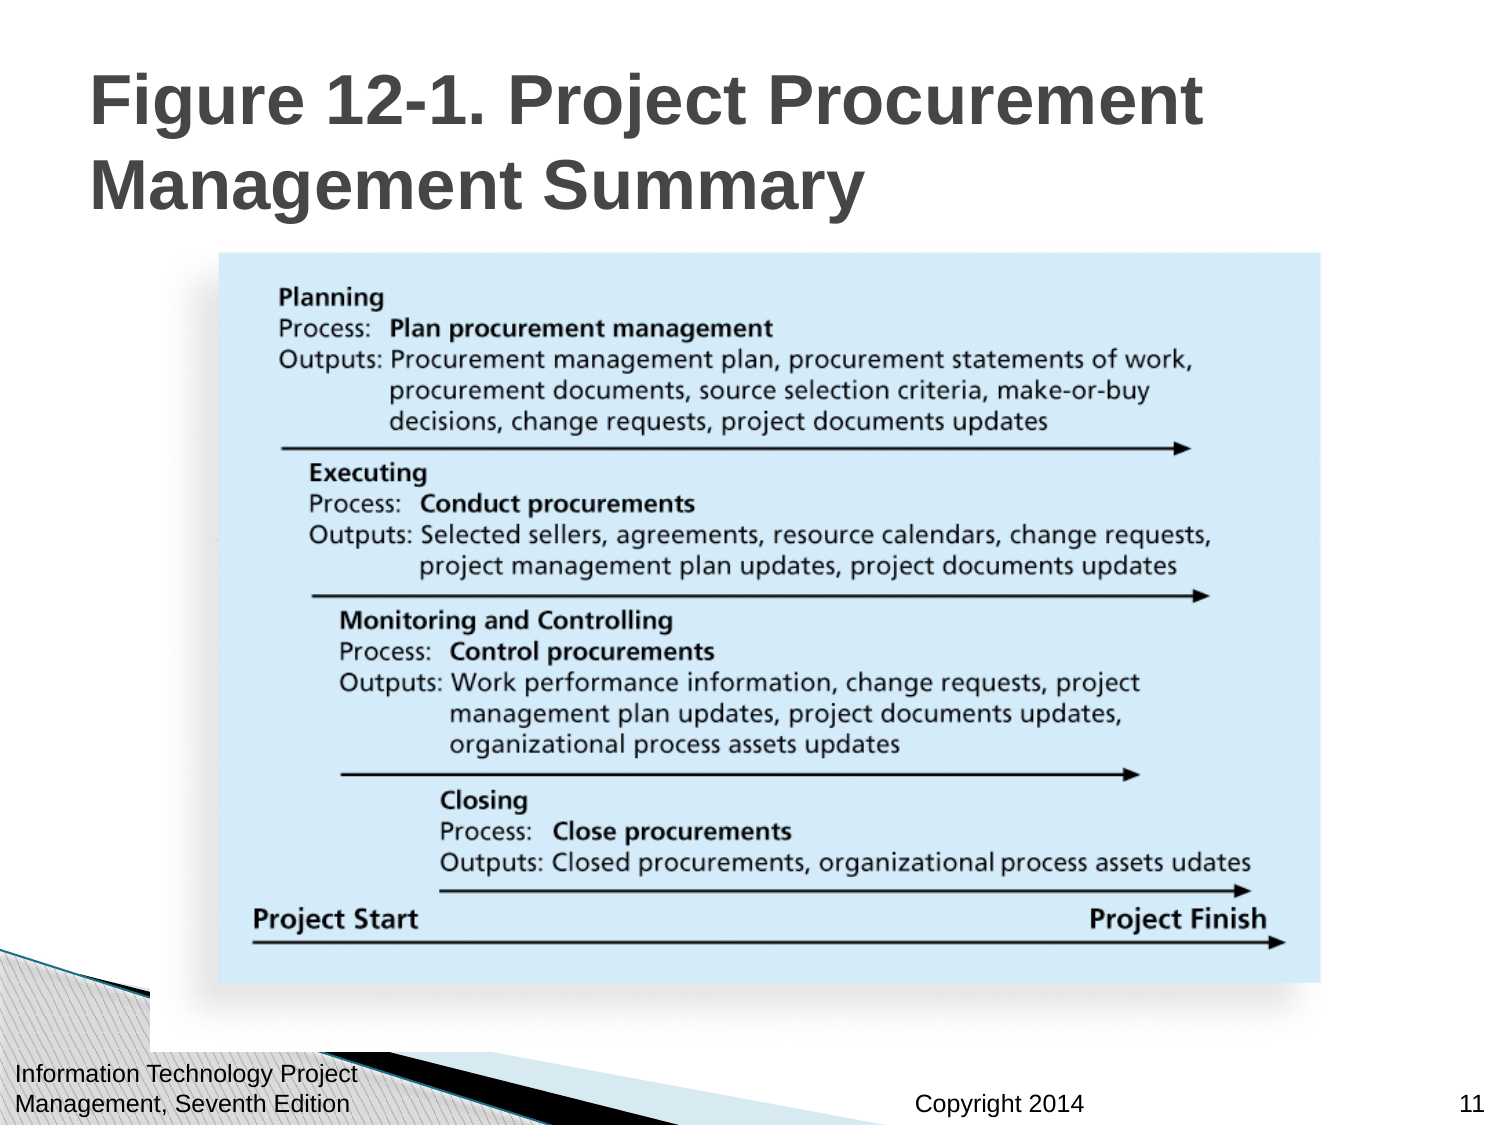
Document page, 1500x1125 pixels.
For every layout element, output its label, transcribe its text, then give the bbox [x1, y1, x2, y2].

footer Information Technology Project Management, Seventh Edition [0, 1065, 425, 1125]
picture [149, 235, 1338, 1052]
title Figure 12-1. Project Procurement Management Summary [75, 45, 1425, 233]
slide_number 11 [1408, 1065, 1500, 1125]
